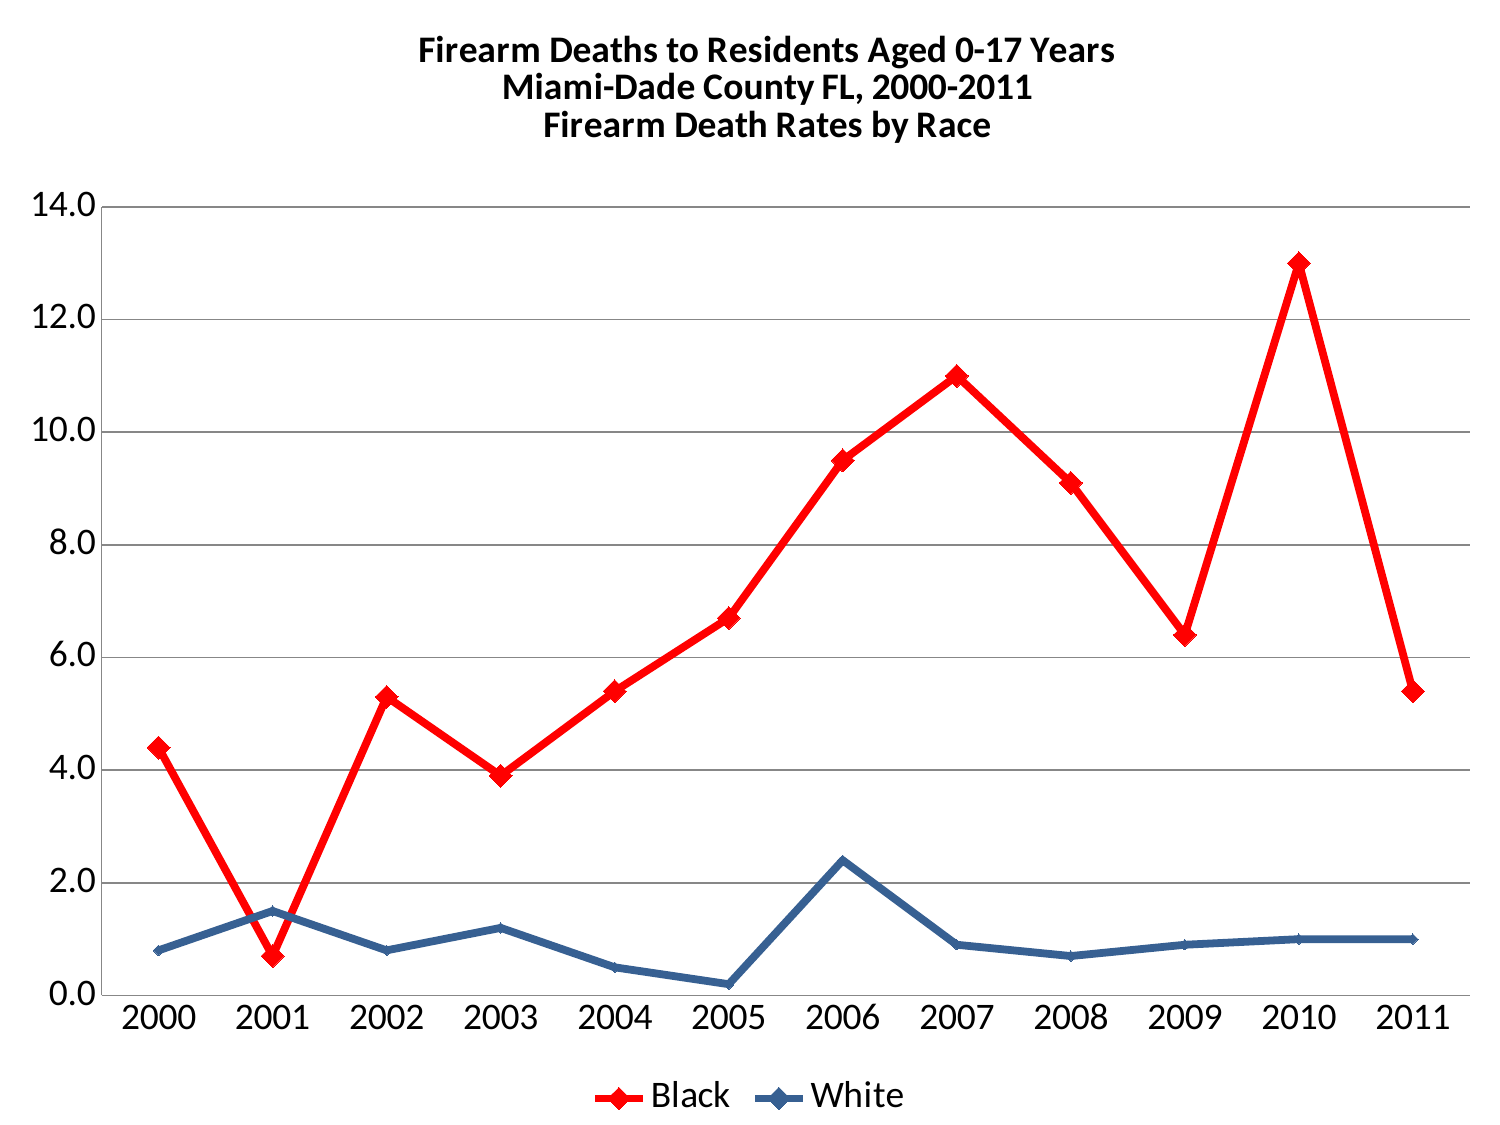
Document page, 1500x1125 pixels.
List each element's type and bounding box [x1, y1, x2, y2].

chart [0, 0, 1500, 1125]
